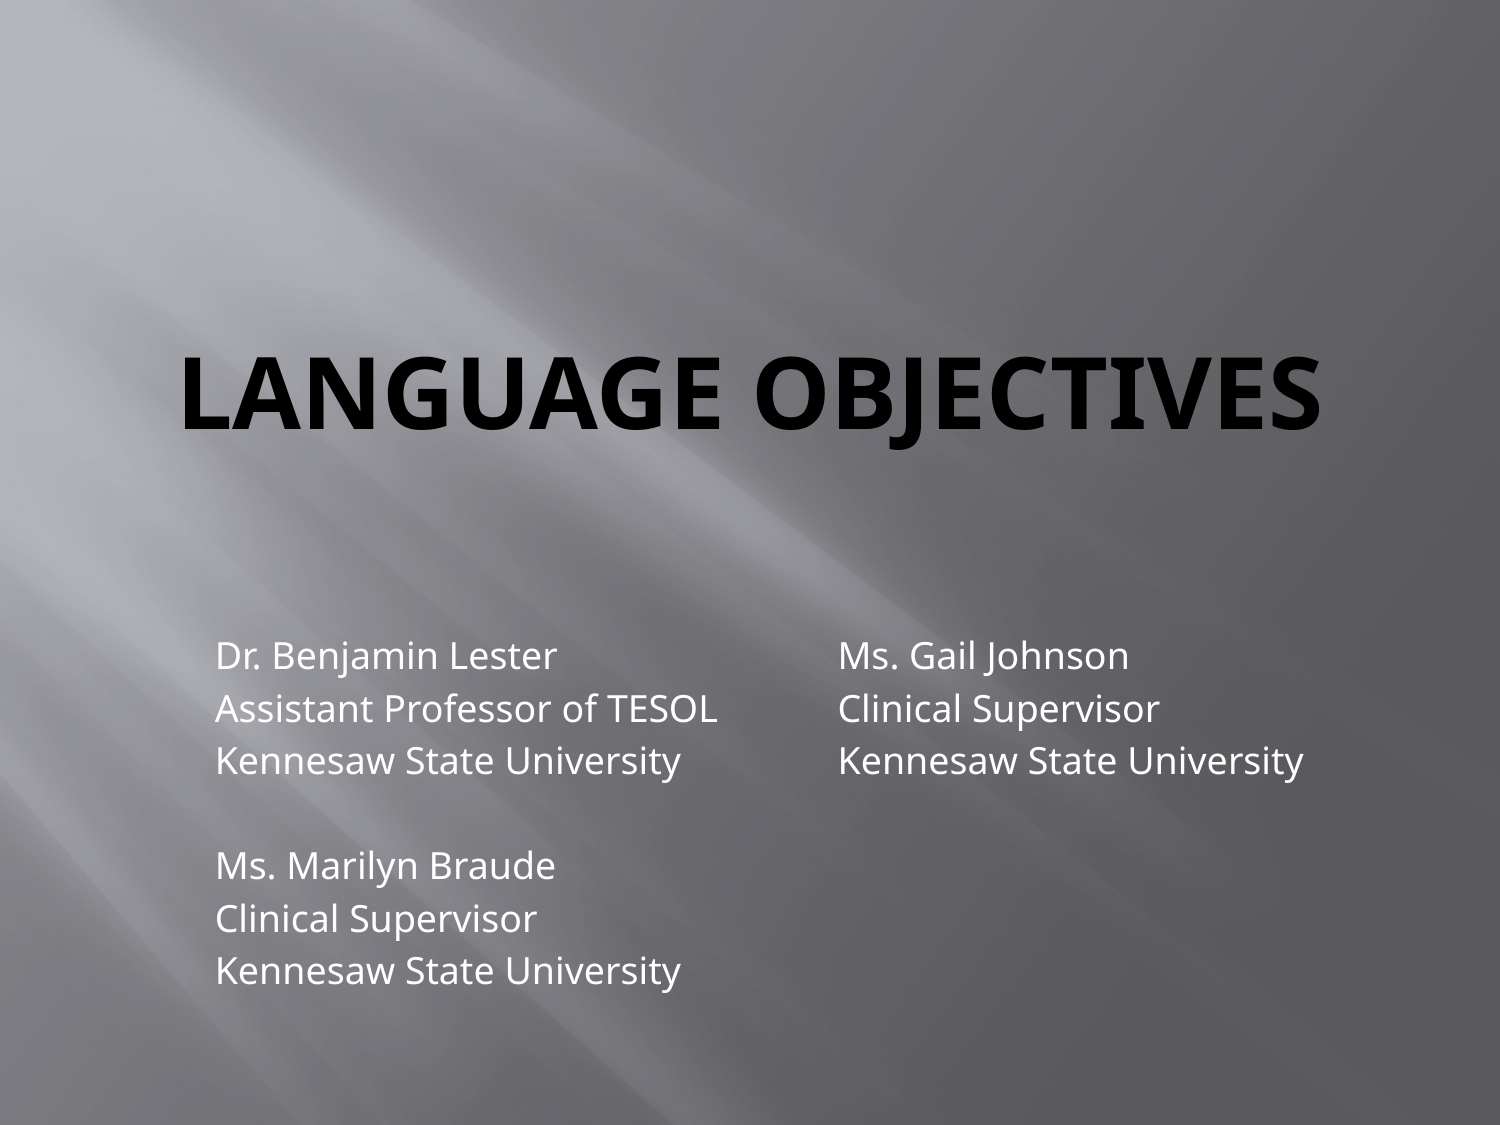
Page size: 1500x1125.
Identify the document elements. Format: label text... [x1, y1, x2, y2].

subtitle Dr. Benjamin Lester Assistant Professor of TESOL Kennesaw State University Ms. Marilyn Braude Clinical Supervisor Kennesaw State University Ms. Gail Johnson Clinical Supervisor Kennesaw State University [200, 624, 1475, 1013]
title Language Objectives [75, 149, 1425, 450]
